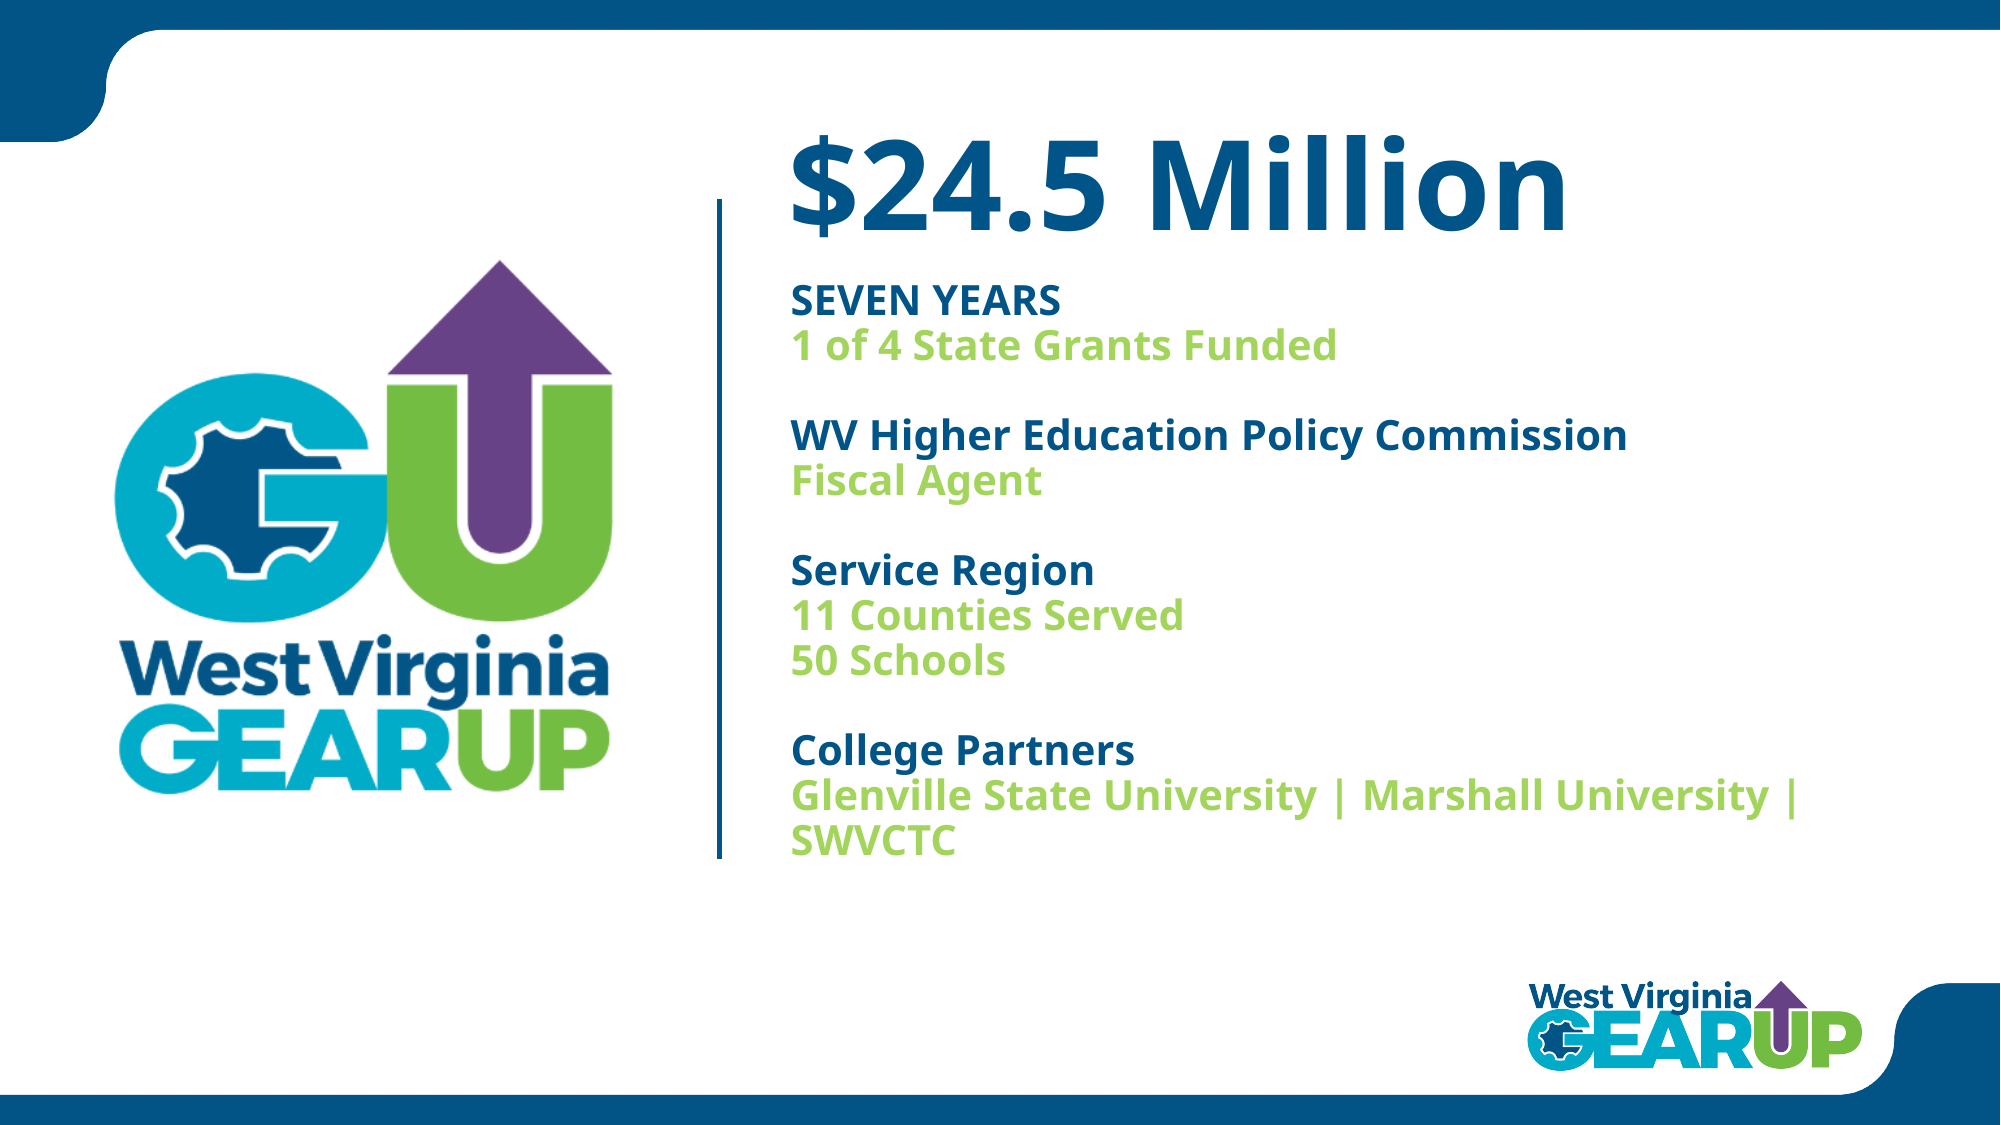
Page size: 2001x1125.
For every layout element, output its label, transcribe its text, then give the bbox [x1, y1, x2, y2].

picture [0, 0, 773, 146]
text_box $24.5 Million [773, 0, 2000, 386]
picture [40, 204, 690, 854]
picture [0, 977, 2000, 1125]
text_box SEVEN YEARS 1 of 4 State Grants Funded WV Higher Education Policy Commission Fiscal Agent Service Region 11 Counties Served 50 Schools College Partners Glenville State University | Marshall University | SWVCTC [775, 386, 1959, 804]
